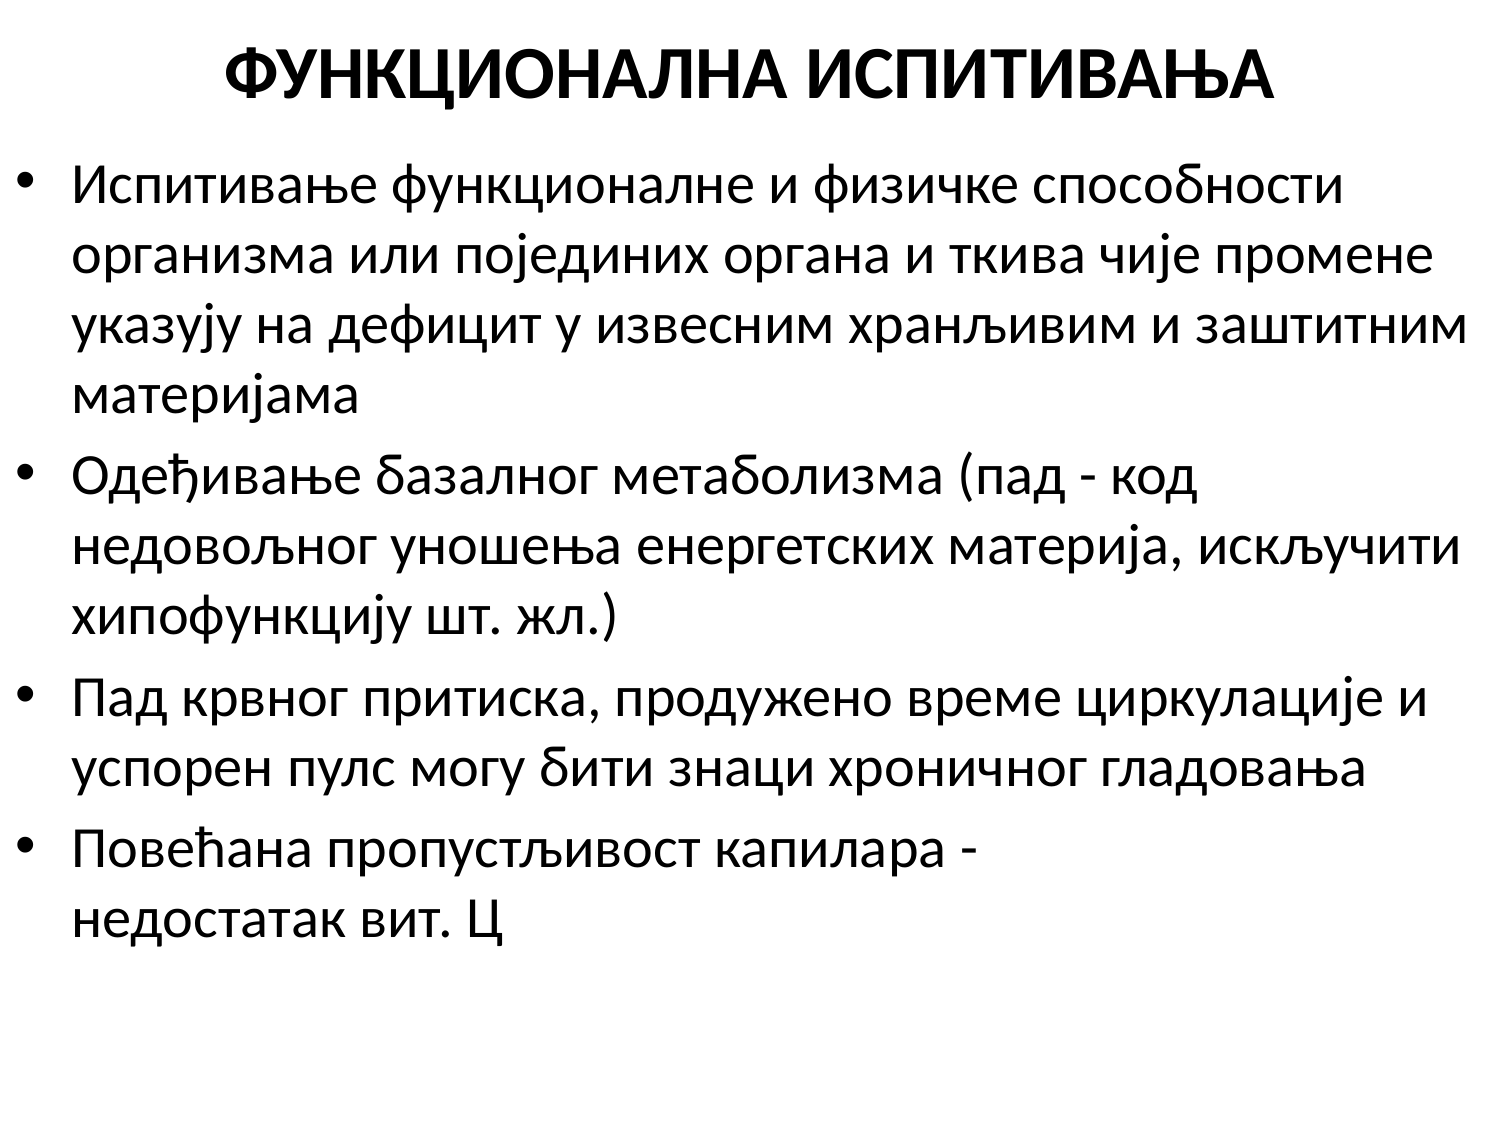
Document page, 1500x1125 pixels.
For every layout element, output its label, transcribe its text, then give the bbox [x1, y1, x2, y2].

list Испитивање функционалне и физичке способности организма или појединих органа и ткива чије промене указују на дефицит у извесним хранљивим и заштитним материјама Одеђивање базалног метаболизма (пад - код недовољног уношења енергетских материја, искључити хипофункцију шт. жл.) Пад крвног притиска, продужено време циркулације и успорен пулс могу бити знаци хроничног гладовања Повећана пропустљивост капилара - недостатак вит. Ц [0, 137, 1500, 1125]
title ФУНКЦИОНАЛНА ИСПИТИВАЊА [0, 0, 1500, 137]
